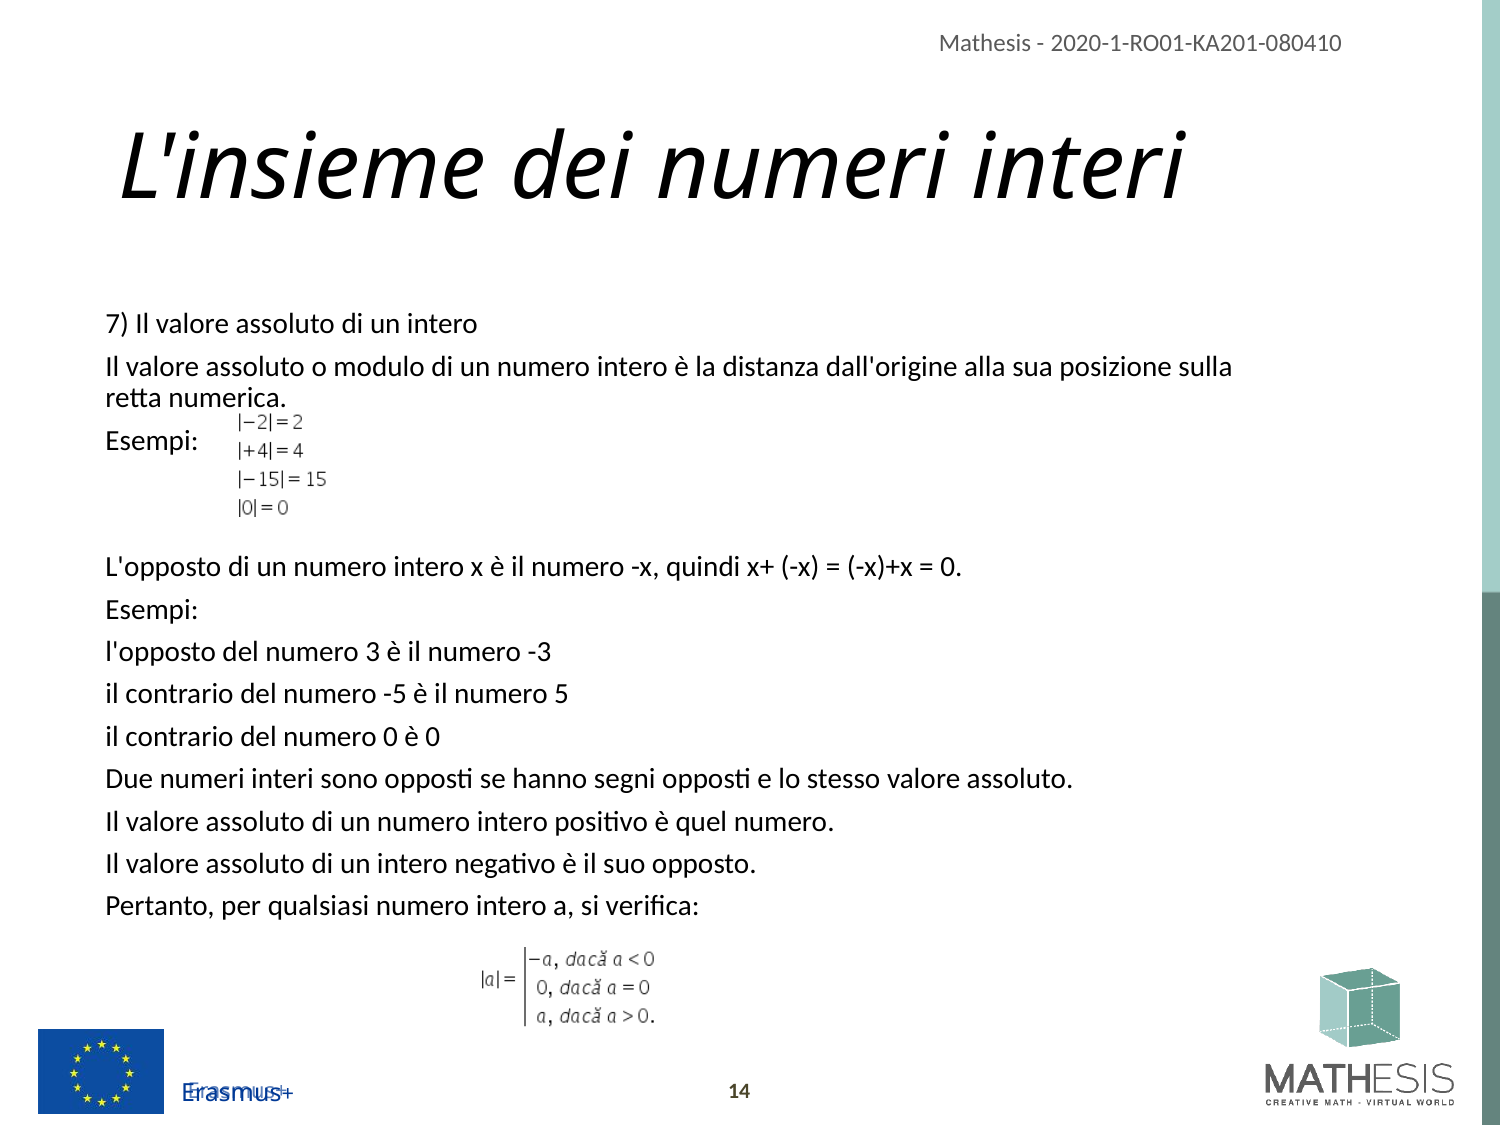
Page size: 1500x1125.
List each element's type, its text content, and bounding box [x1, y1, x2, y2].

title L'insieme dei numeri interi [103, 59, 1397, 278]
picture [238, 410, 328, 517]
picture [38, 1029, 164, 1114]
picture [480, 947, 655, 1042]
list 7) Il valore assoluto di un intero Il valore assoluto o modulo di un numero intero è la distanza dall'origine alla sua posizione sulla retta numerica. Esempi: L'opposto di un numero intero x è il numero -x, quindi x+ (-x) = (-x)+x = 0. Esempi: l'opposto del numero 3 è il numero -3 il contrario del numero -5 è il numero 5 il contrario del numero 0 è 0 Due numeri interi sono opposti se hanno segni opposti e lo stesso valore assoluto. Il valore assoluto di un numero intero positivo è quel numero. Il valore assoluto di un intero negativo è il suo opposto. Pertanto, per qualsiasi numero intero a, si verifica: [90, 301, 1265, 935]
